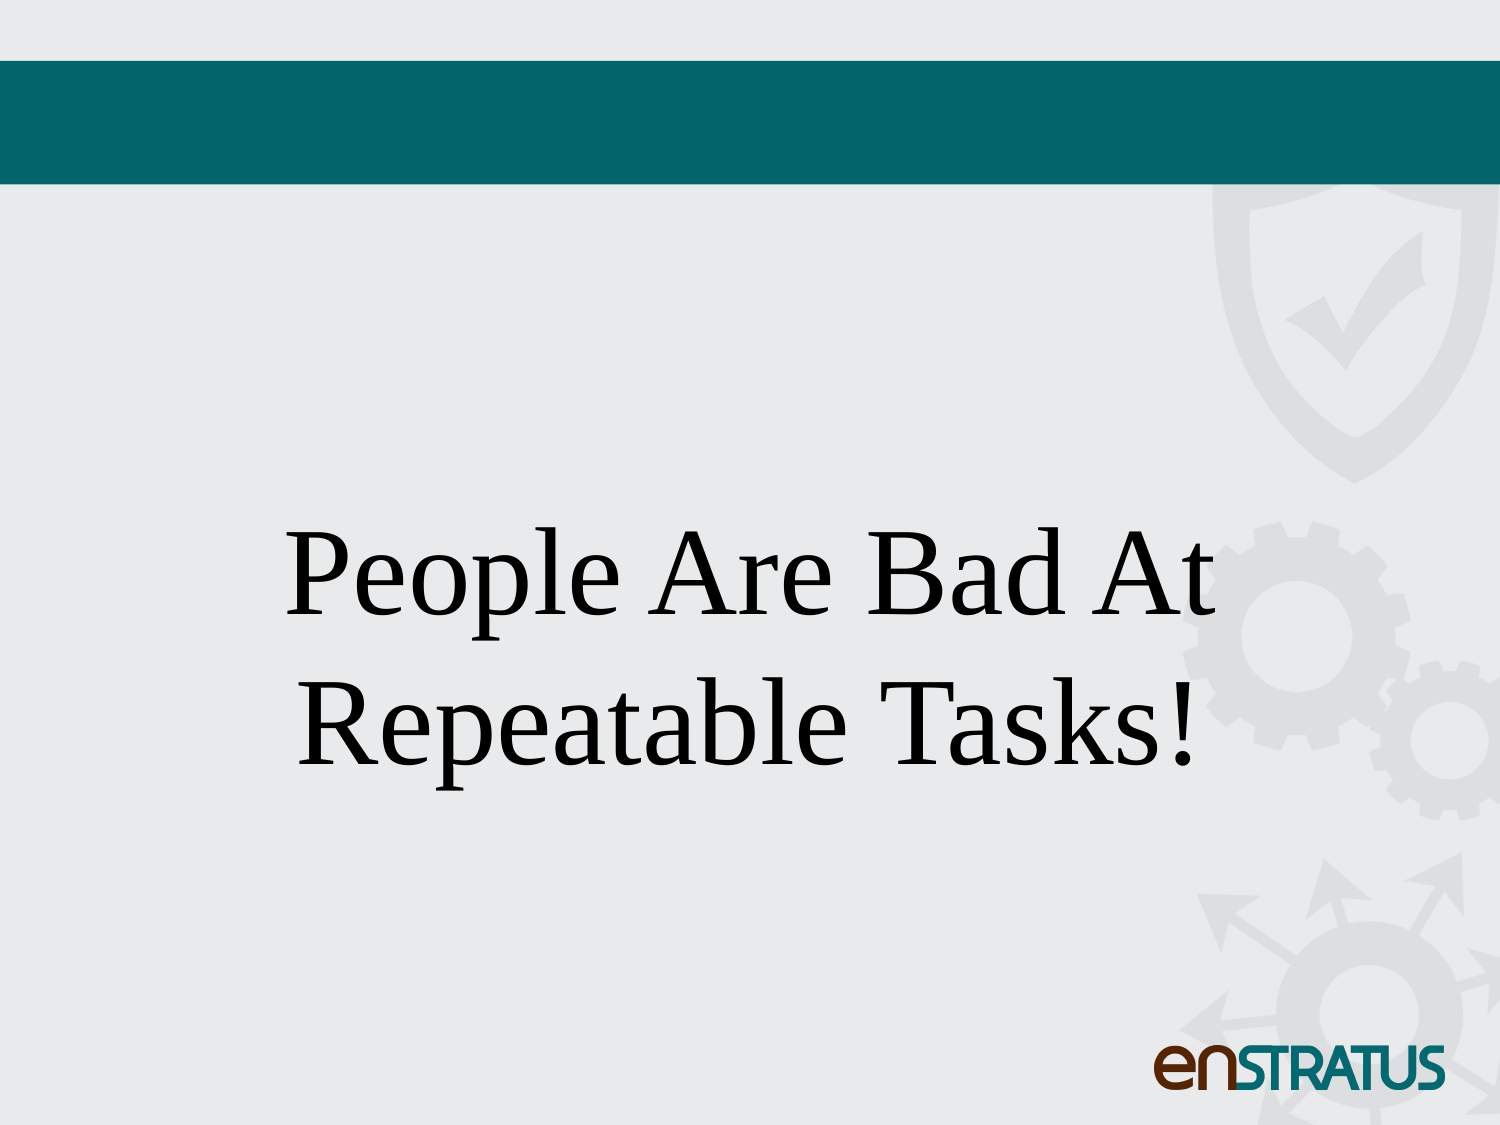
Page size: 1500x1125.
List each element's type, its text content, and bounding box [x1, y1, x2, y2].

picture [0, 185, 1500, 1125]
picture [0, 0, 1500, 60]
list People Are Bad At Repeatable Tasks! [65, 234, 1435, 1046]
